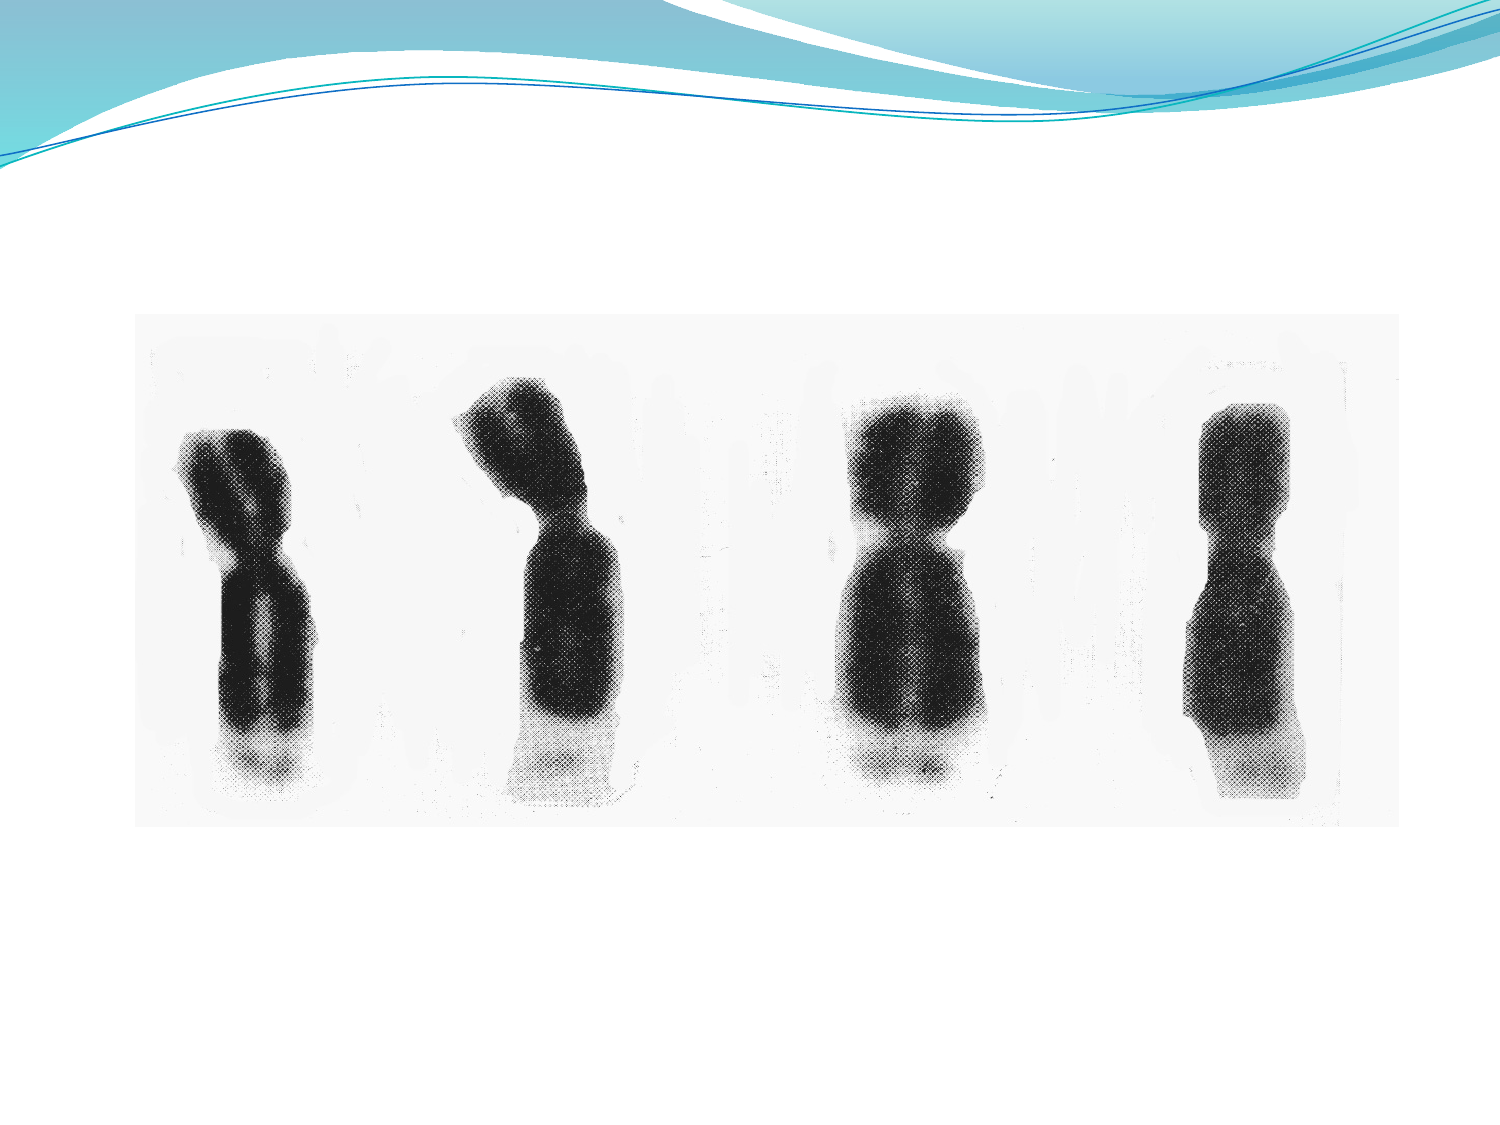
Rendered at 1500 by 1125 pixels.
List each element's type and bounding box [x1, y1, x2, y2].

picture [135, 314, 1399, 827]
